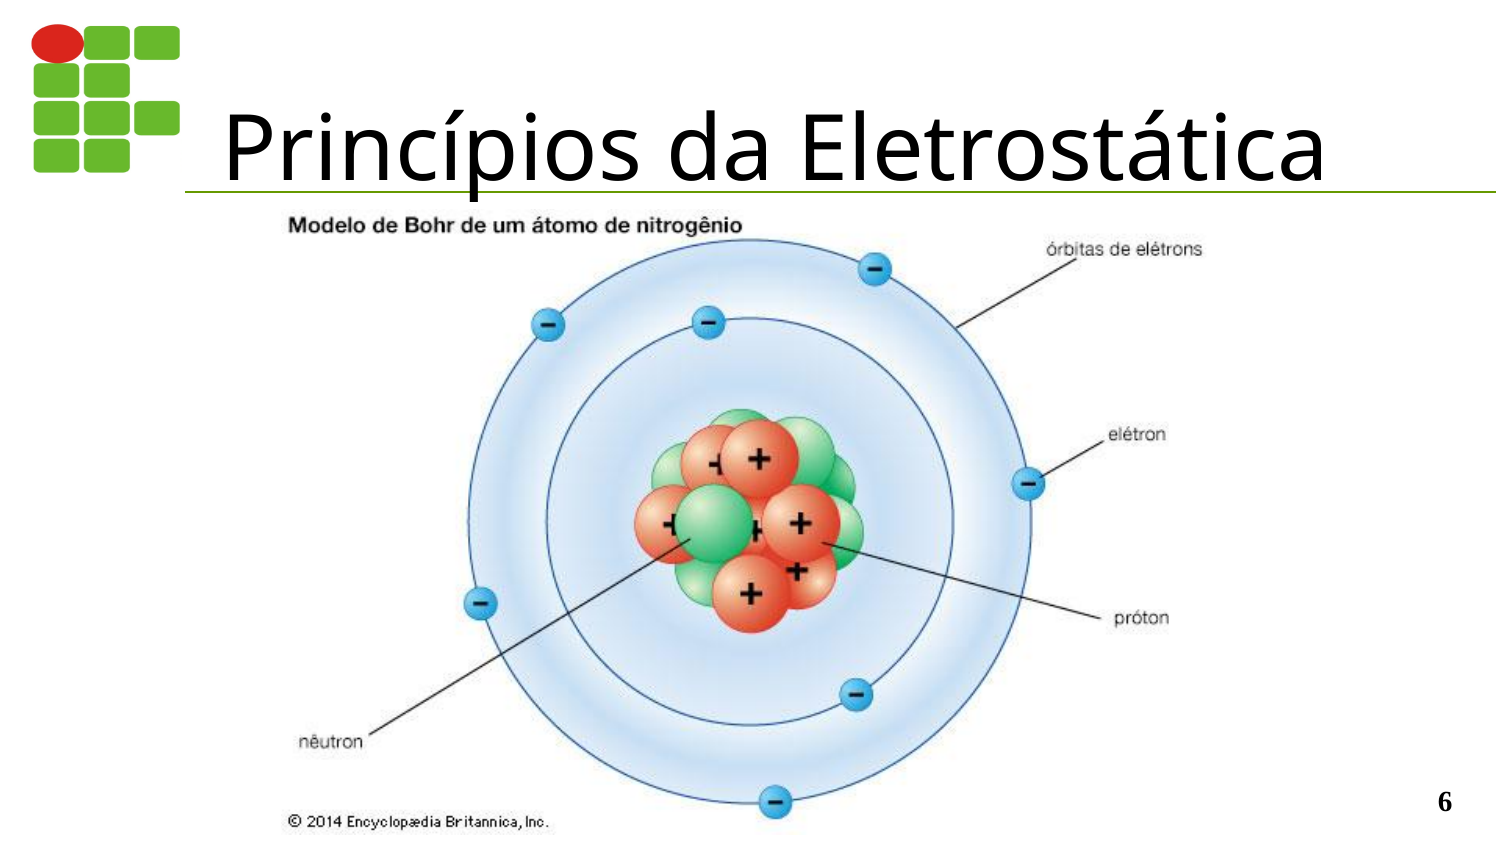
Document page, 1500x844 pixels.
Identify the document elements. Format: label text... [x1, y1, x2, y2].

text_box ‹#› [1223, 768, 1468, 825]
picture [281, 209, 1219, 835]
picture [29, 23, 182, 174]
title Princípios da Eletrostática [206, 26, 1468, 207]
